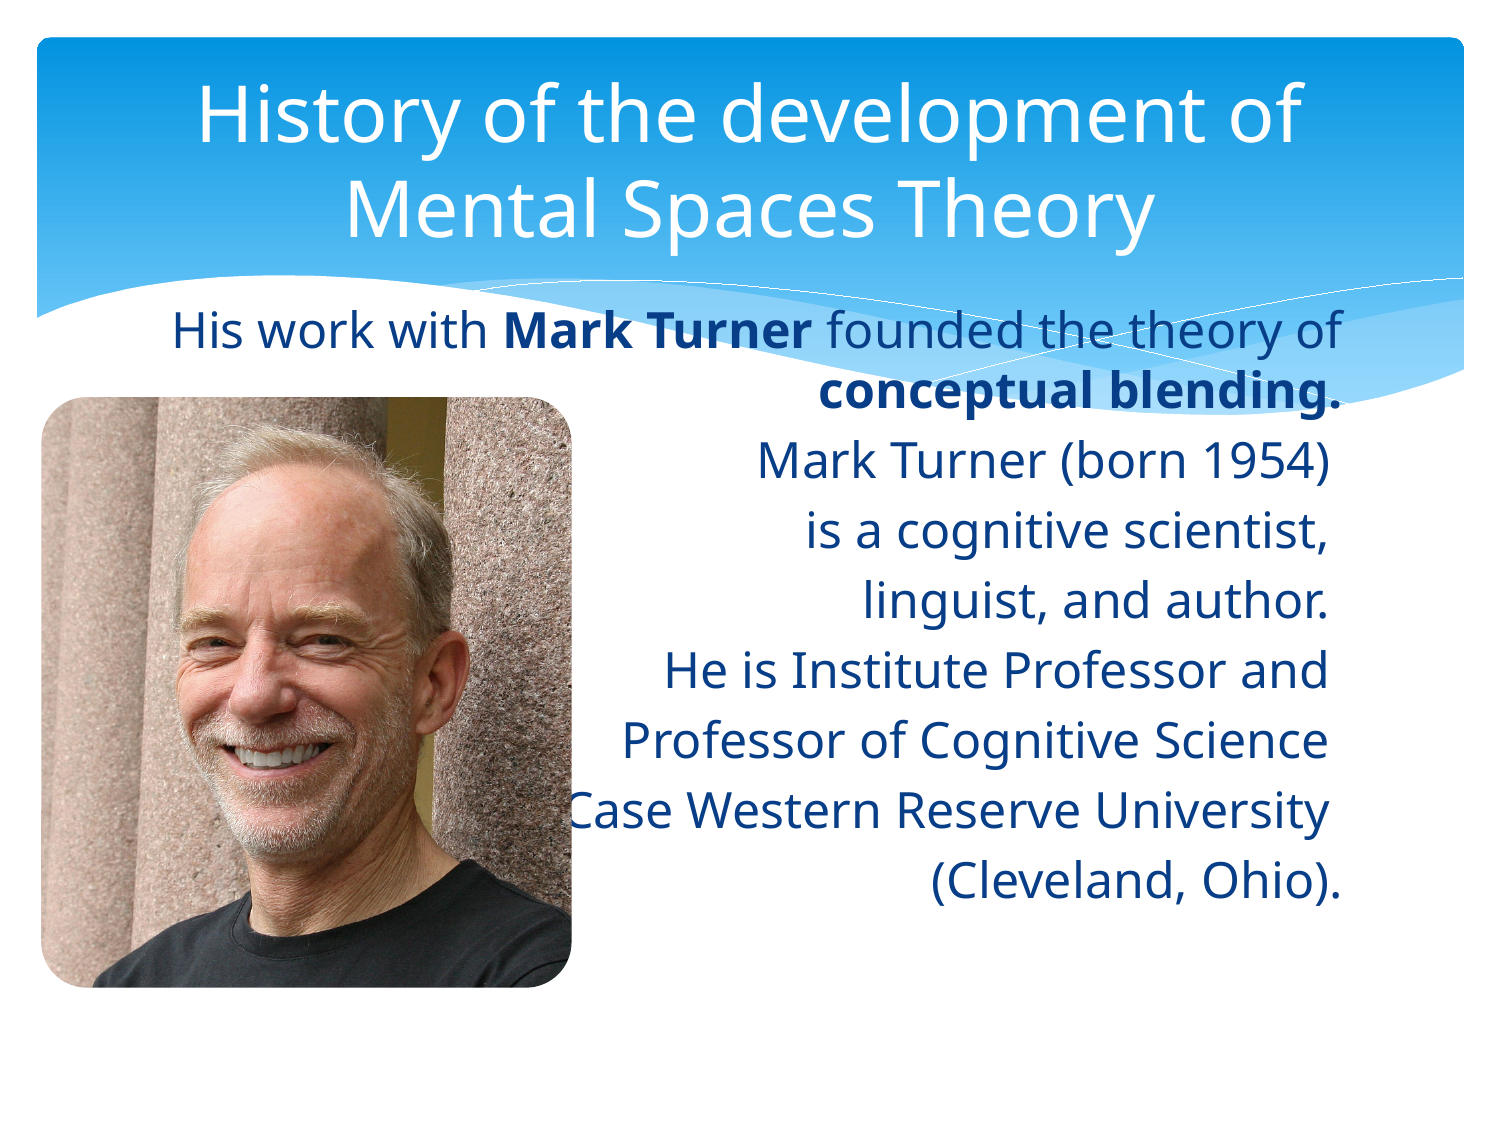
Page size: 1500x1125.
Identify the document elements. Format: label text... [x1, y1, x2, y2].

picture [41, 396, 572, 988]
title History of the development of Mental Spaces Theory [75, 55, 1425, 261]
list His work with Mark Turner founded the theory of conceptual blending. Mark Turner (born 1954) is a cognitive scientist, linguist, and author. He is Institute Professor and Professor of Cognitive Science at Case Western Reserve University (Cleveland, Ohio). [143, 290, 1359, 1083]
